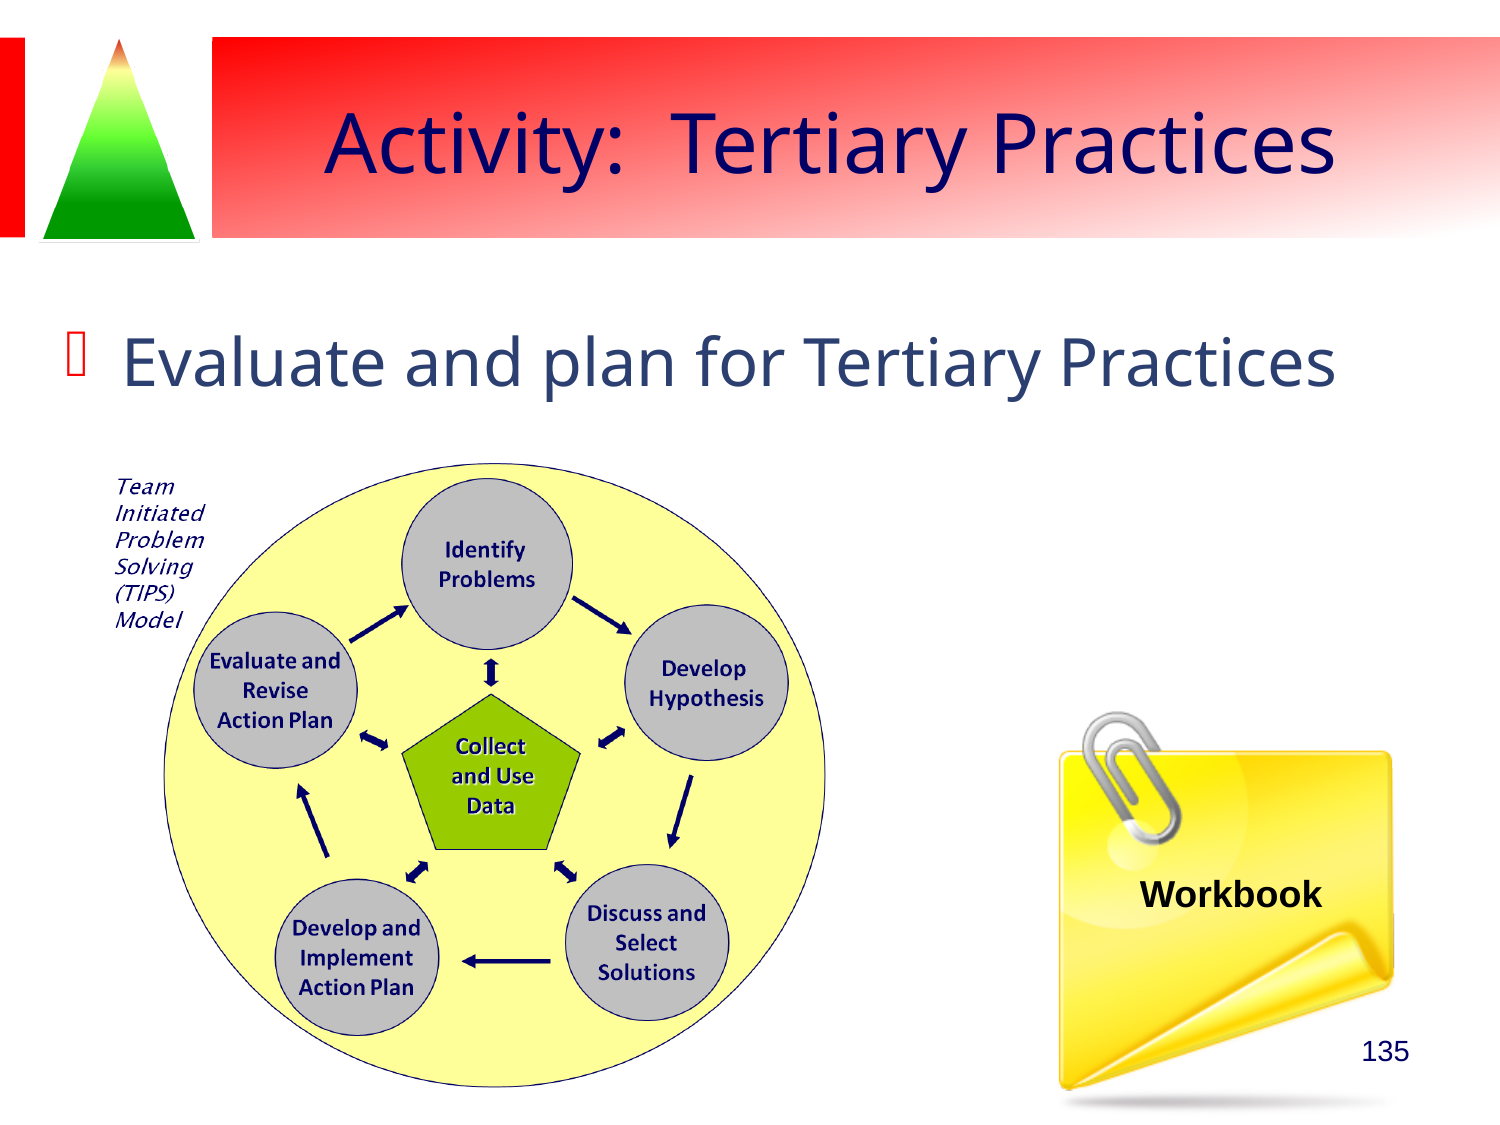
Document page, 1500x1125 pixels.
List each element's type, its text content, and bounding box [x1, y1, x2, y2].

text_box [987, 674, 1438, 1125]
picture [37, 30, 200, 243]
title Activity: Tertiary Practices [237, 37, 1426, 243]
picture [99, 462, 826, 1088]
list Evaluate and plan for Tertiary Practices [49, 312, 1426, 1006]
